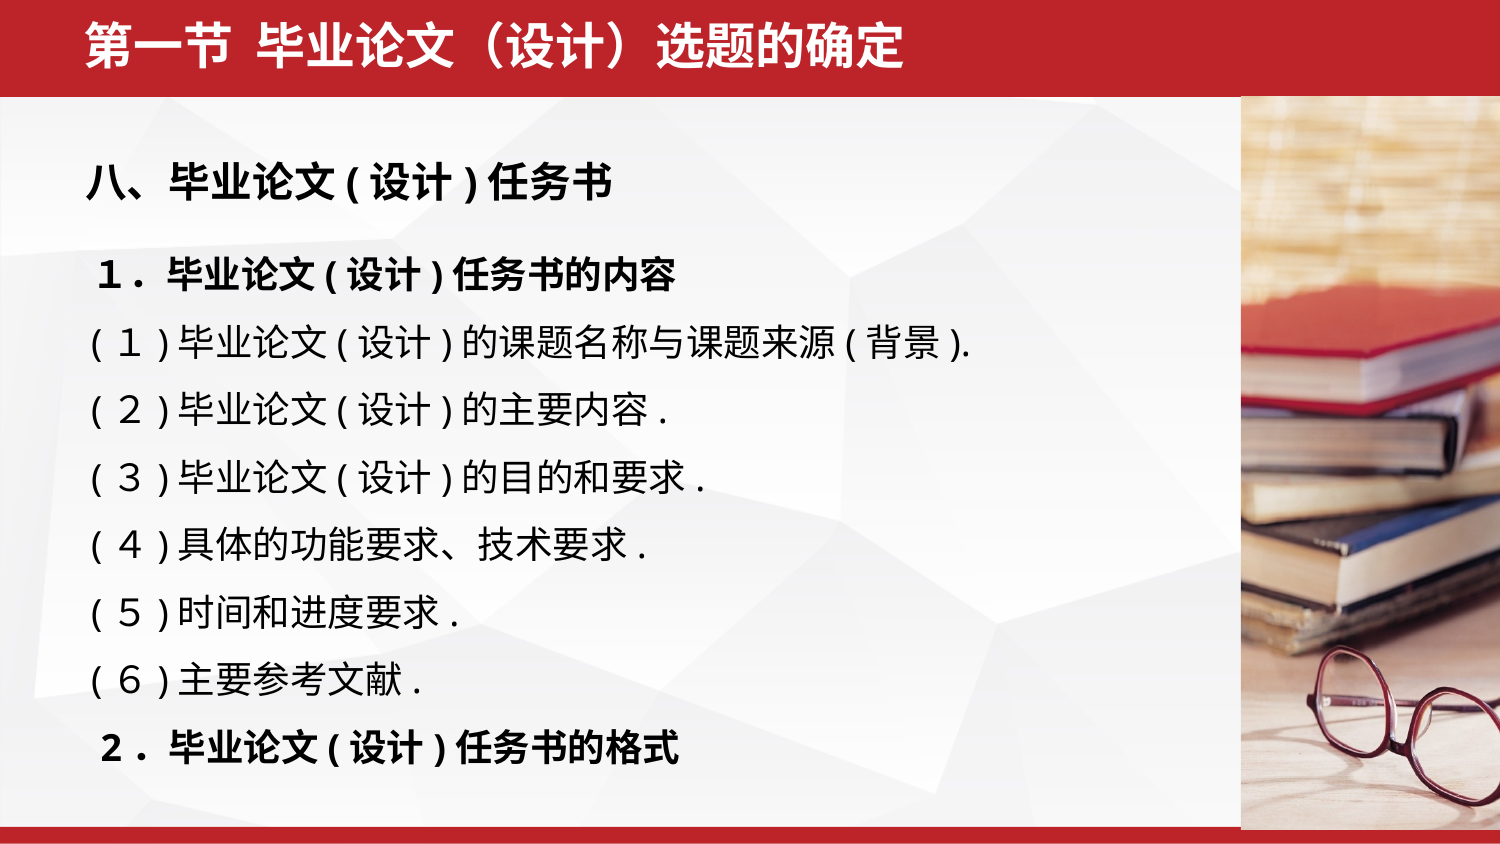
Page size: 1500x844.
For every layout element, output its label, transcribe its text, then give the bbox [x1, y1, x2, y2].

title 第一节 毕业论文（设计）选题的确定 [71, 0, 1200, 97]
text_box 八、毕业论文(设计)任务书 [70, 148, 628, 214]
text_box １．毕业论文(设计)任务书的内容 (１)毕业论文(设计)的课题名称与课题来源(背景). (２)毕业论文(设计)的主要内容. (３)毕业论文(设计)的目的和要求. (４)具体的功能要求、技术要求. (５)时间和进度要求. (６)主要参考文献. 2．毕业论文(设计)任务书的格式 [79, 222, 1178, 775]
picture [0, 96, 1500, 830]
